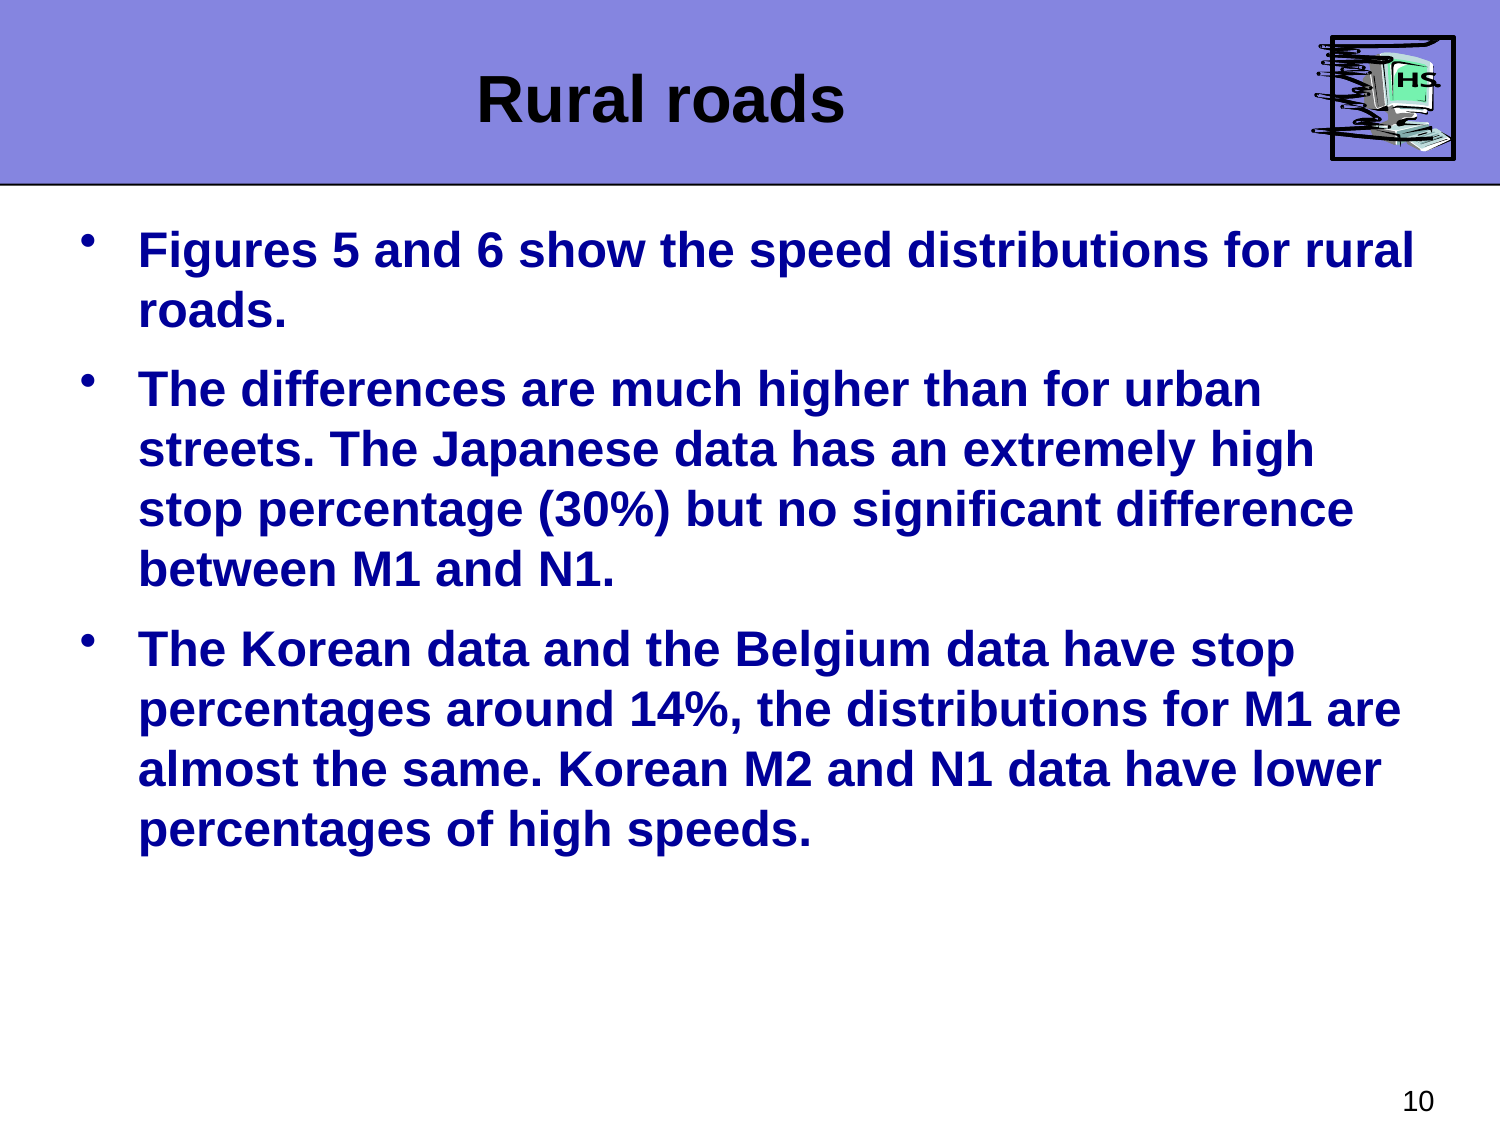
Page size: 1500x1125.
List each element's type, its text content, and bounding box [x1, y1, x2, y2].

text_box Figures 5 and 6 show the speed distributions for rural roads. The differences are much higher than for urban streets. The Japanese data has an extremely high stop percentage (30%) but no significant difference between M1 and N1. The Korean data and the Belgium data have stop percentages around 14%, the distributions for M1 are almost the same. Korean M2 and N1 data have lower percentages of high speeds. [64, 209, 1436, 1061]
text_box 10 [1387, 1074, 1450, 1125]
title Rural roads [29, 33, 1294, 159]
